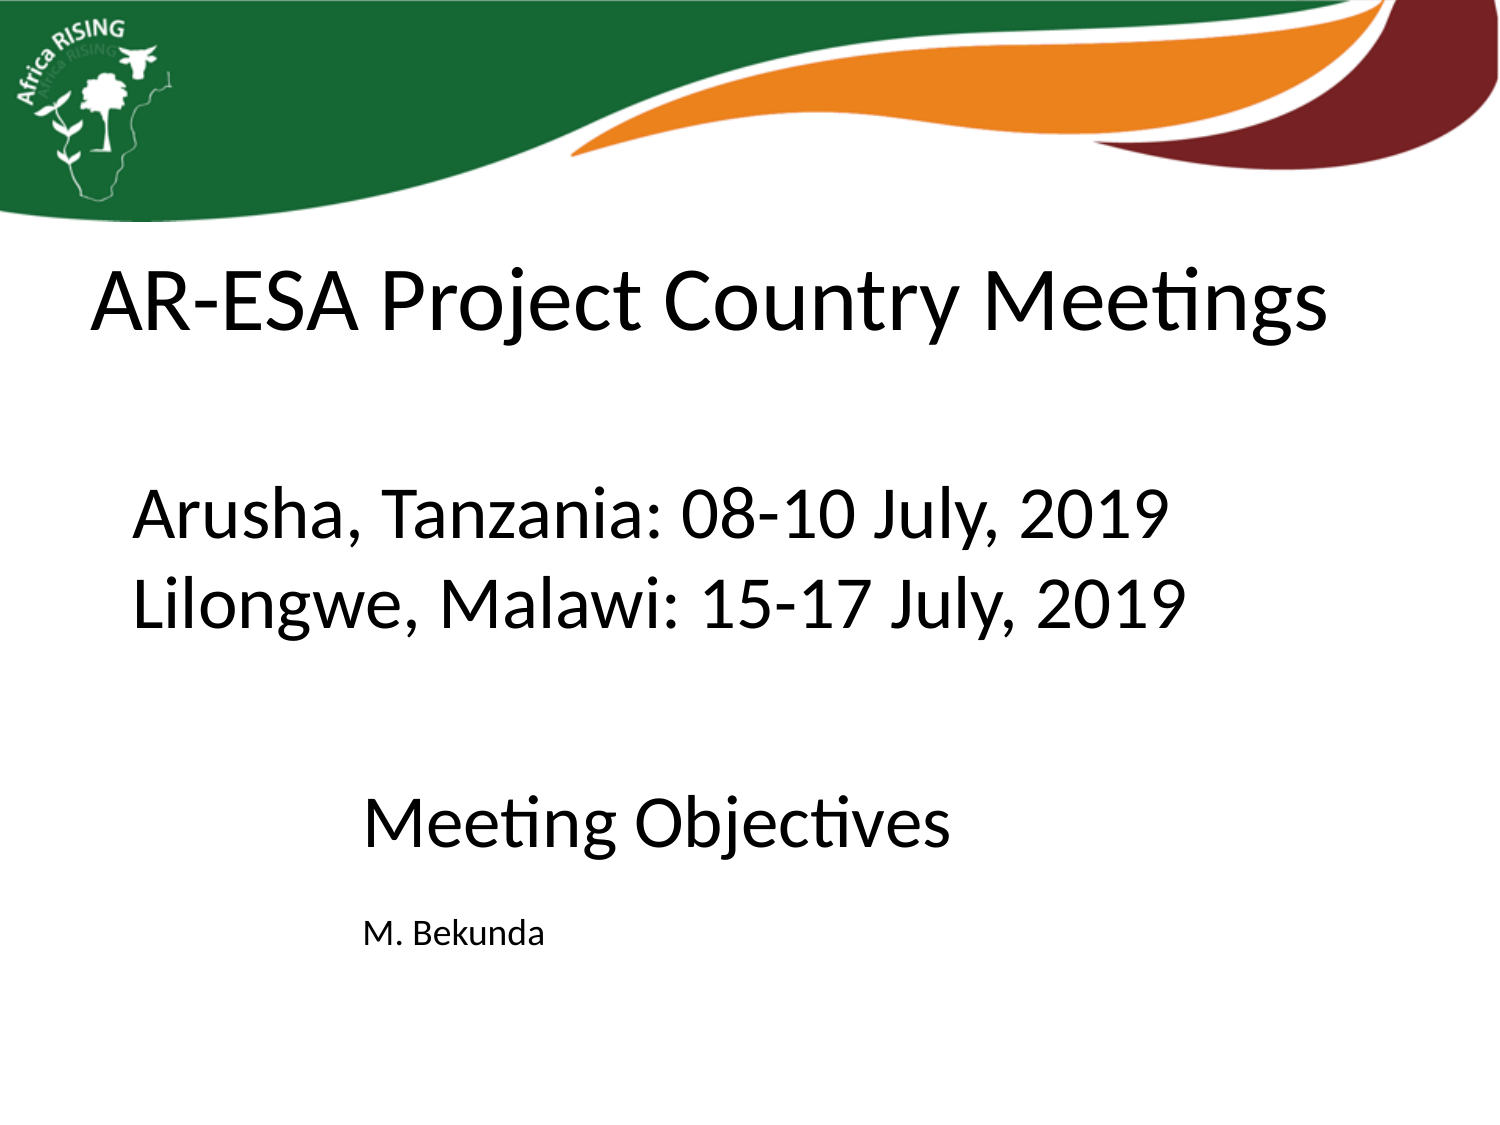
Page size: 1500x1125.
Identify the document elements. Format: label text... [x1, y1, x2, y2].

picture [0, 0, 1499, 222]
text_box Meeting Objectives M. Bekunda [347, 765, 1153, 960]
title AR-ESA Project Country Meetings [75, 200, 1425, 388]
text_box Arusha, Tanzania: 08-10 July, 2019 Lilongwe, Malawi: 15-17 July, 2019 [117, 456, 1370, 652]
